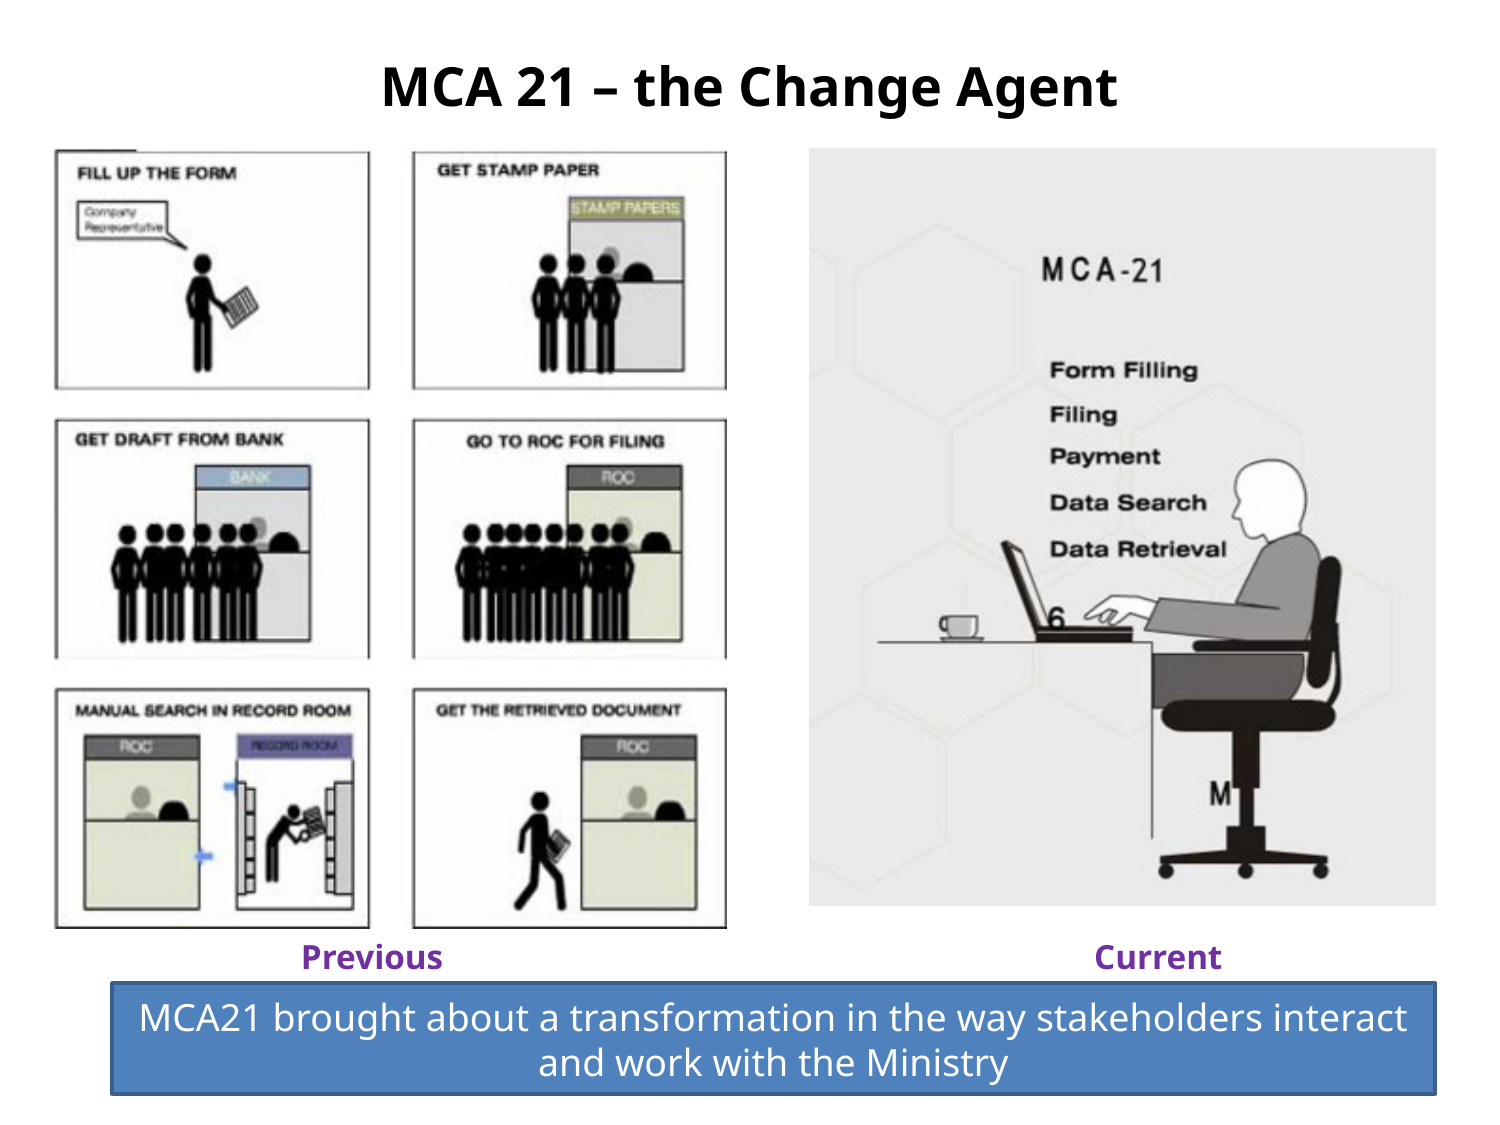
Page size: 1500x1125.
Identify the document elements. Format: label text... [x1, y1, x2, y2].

text_box Current [1079, 928, 1247, 984]
picture [52, 148, 727, 929]
text_box MCA21 brought about a transformation in the way stakeholders interact and work with the Ministry [110, 981, 1437, 1096]
text_box Previous [218, 937, 526, 984]
slide_number 14 [1074, 1042, 1425, 1103]
title MCA 21 – the Change Agent [75, 45, 1425, 126]
picture [808, 148, 1436, 906]
